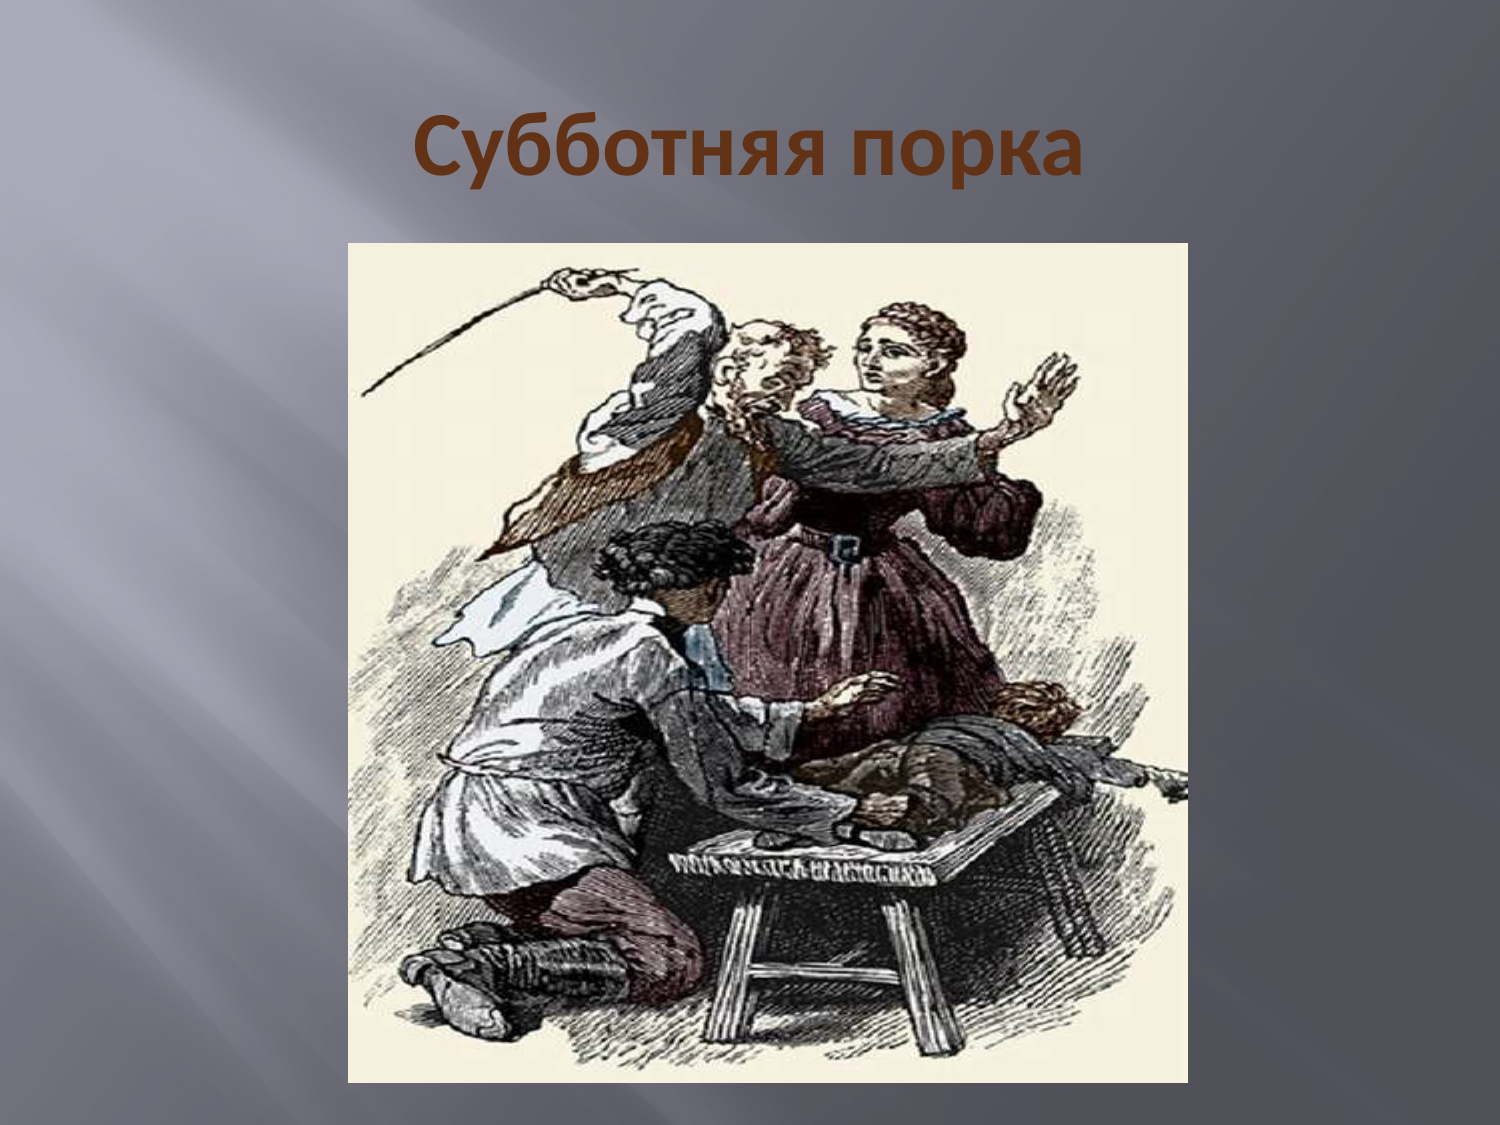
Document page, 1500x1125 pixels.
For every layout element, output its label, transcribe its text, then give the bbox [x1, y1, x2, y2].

title Субботняя порка [75, 45, 1425, 233]
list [348, 243, 1188, 1083]
